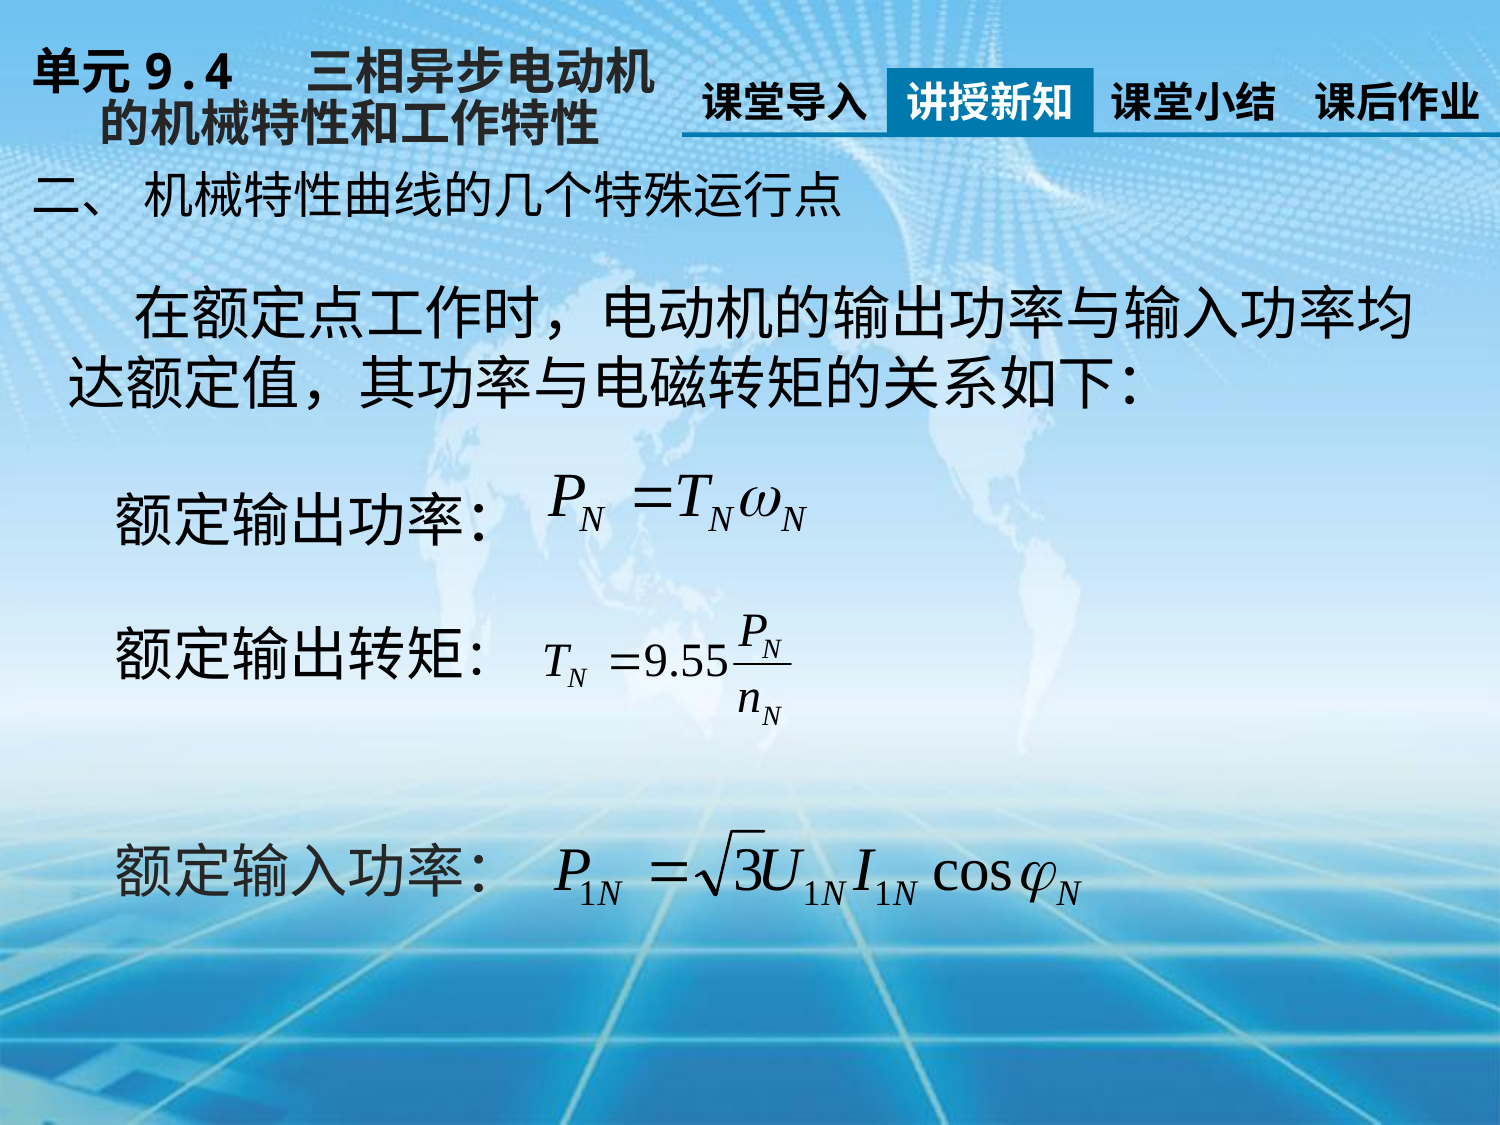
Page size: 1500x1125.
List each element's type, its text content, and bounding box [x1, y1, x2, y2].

text_box 二、 机械特性曲线的几个特殊运行点 [17, 160, 1406, 247]
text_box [543, 817, 1098, 921]
text_box 额定输出功率： [100, 476, 538, 561]
picture [0, 0, 1500, 1125]
text_box 在额定点工作时，电动机的输出功率与输入功率均达额定值，其功率与电磁转矩的关系如下： [52, 268, 1441, 424]
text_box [537, 453, 821, 548]
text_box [537, 600, 803, 736]
text_box 额定输出转矩： [100, 609, 530, 695]
text_box 额定输入功率： [100, 827, 538, 912]
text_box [16, 39, 1500, 160]
